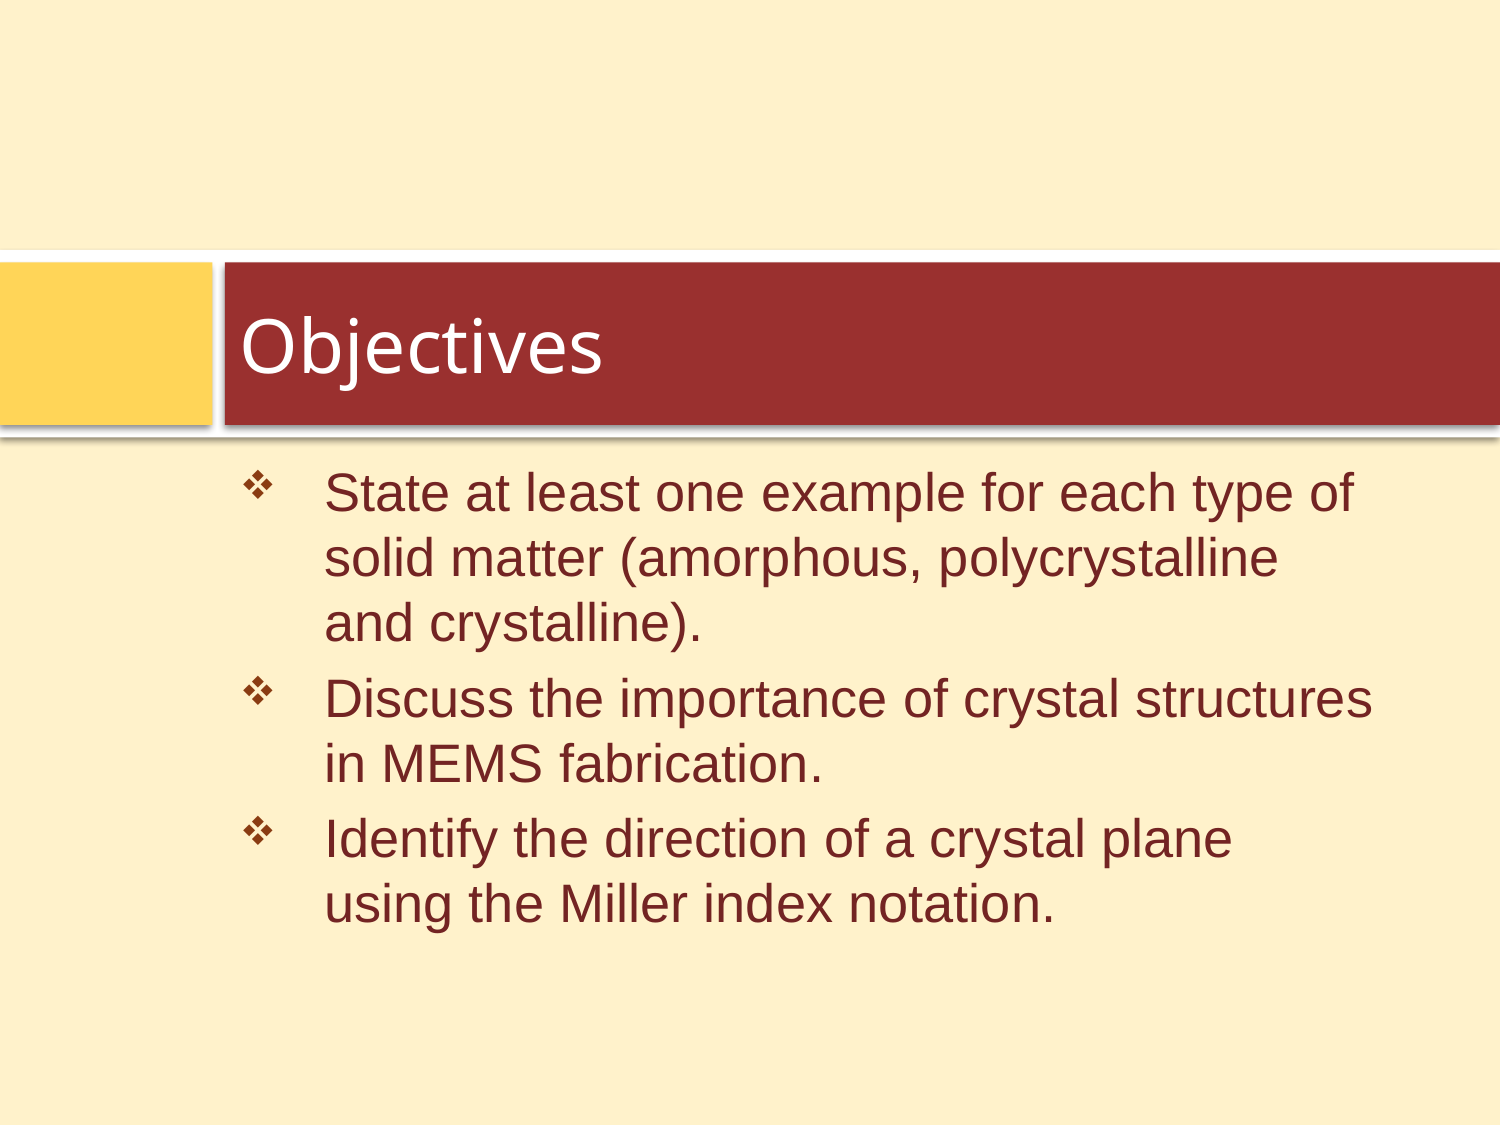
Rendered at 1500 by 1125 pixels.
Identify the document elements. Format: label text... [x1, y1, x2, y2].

title Objectives [225, 262, 1475, 425]
list State at least one example for each type of solid matter (amorphous, polycrystalline and crystalline). Discuss the importance of crystal structures in MEMS fabrication. Identify the direction of a crystal plane using the Miller index notation. [225, 450, 1394, 1004]
